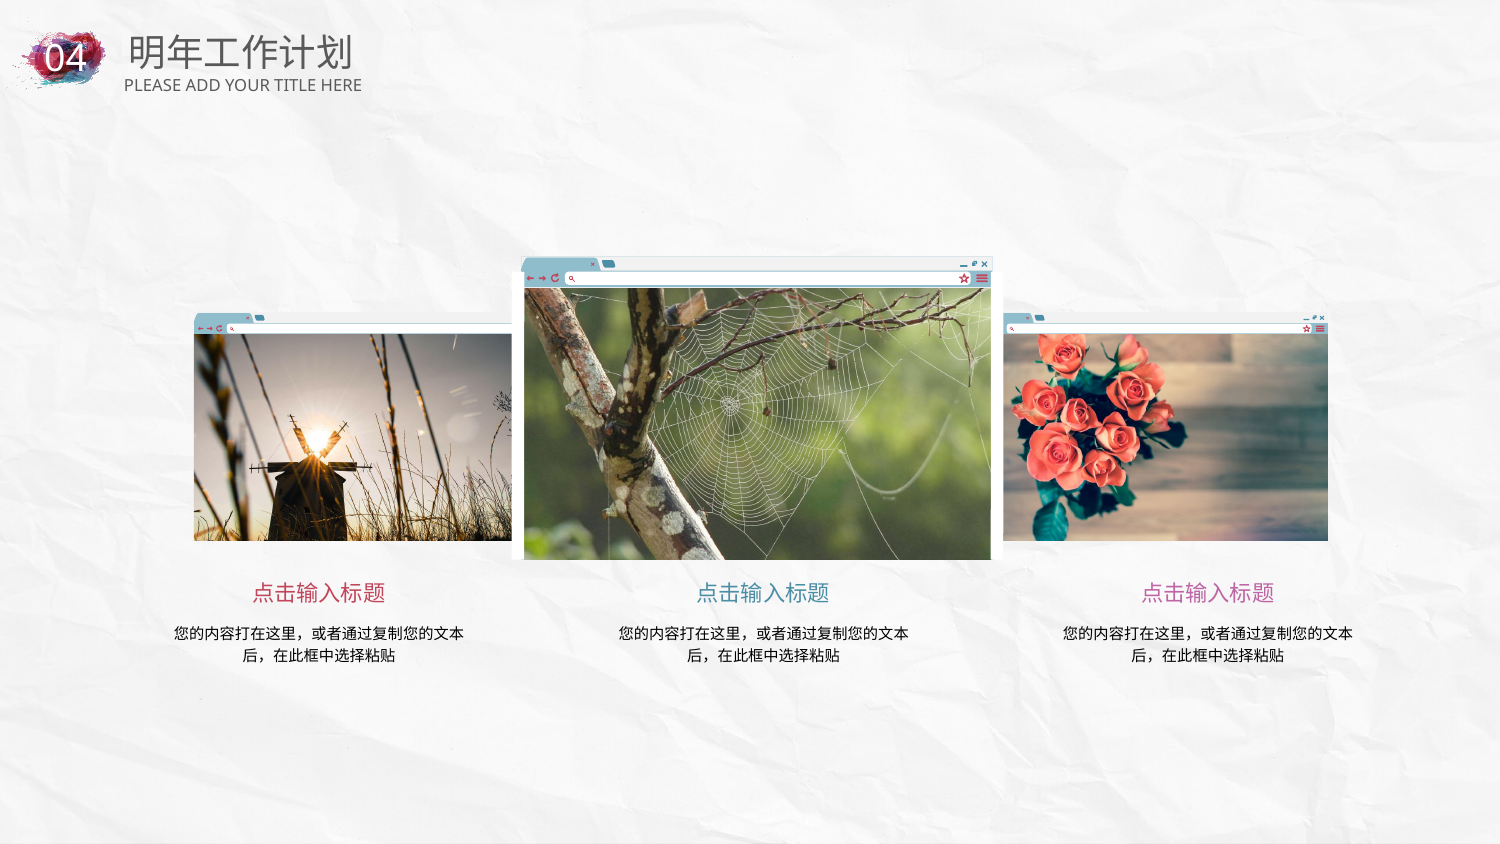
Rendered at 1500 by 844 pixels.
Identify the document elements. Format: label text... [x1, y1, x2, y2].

text_box 明年工作计划 [128, 20, 479, 83]
text_box 点击输入标题 [171, 571, 482, 612]
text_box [193, 256, 1329, 560]
text_box 点击输入标题 [615, 571, 926, 612]
text_box PLEASE ADD YOUR TITLE HERE [123, 67, 383, 102]
picture [0, 13, 110, 100]
text_box 您的内容打在这里，或者通过复制您的文本后，在此框中选择粘贴 [1060, 612, 1371, 673]
text_box 您的内容打在这里，或者通过复制您的文本后，在此框中选择粘贴 [171, 612, 482, 673]
text_box 点击输入标题 [1060, 571, 1371, 612]
text_box 您的内容打在这里，或者通过复制您的文本后，在此框中选择粘贴 [615, 612, 926, 673]
